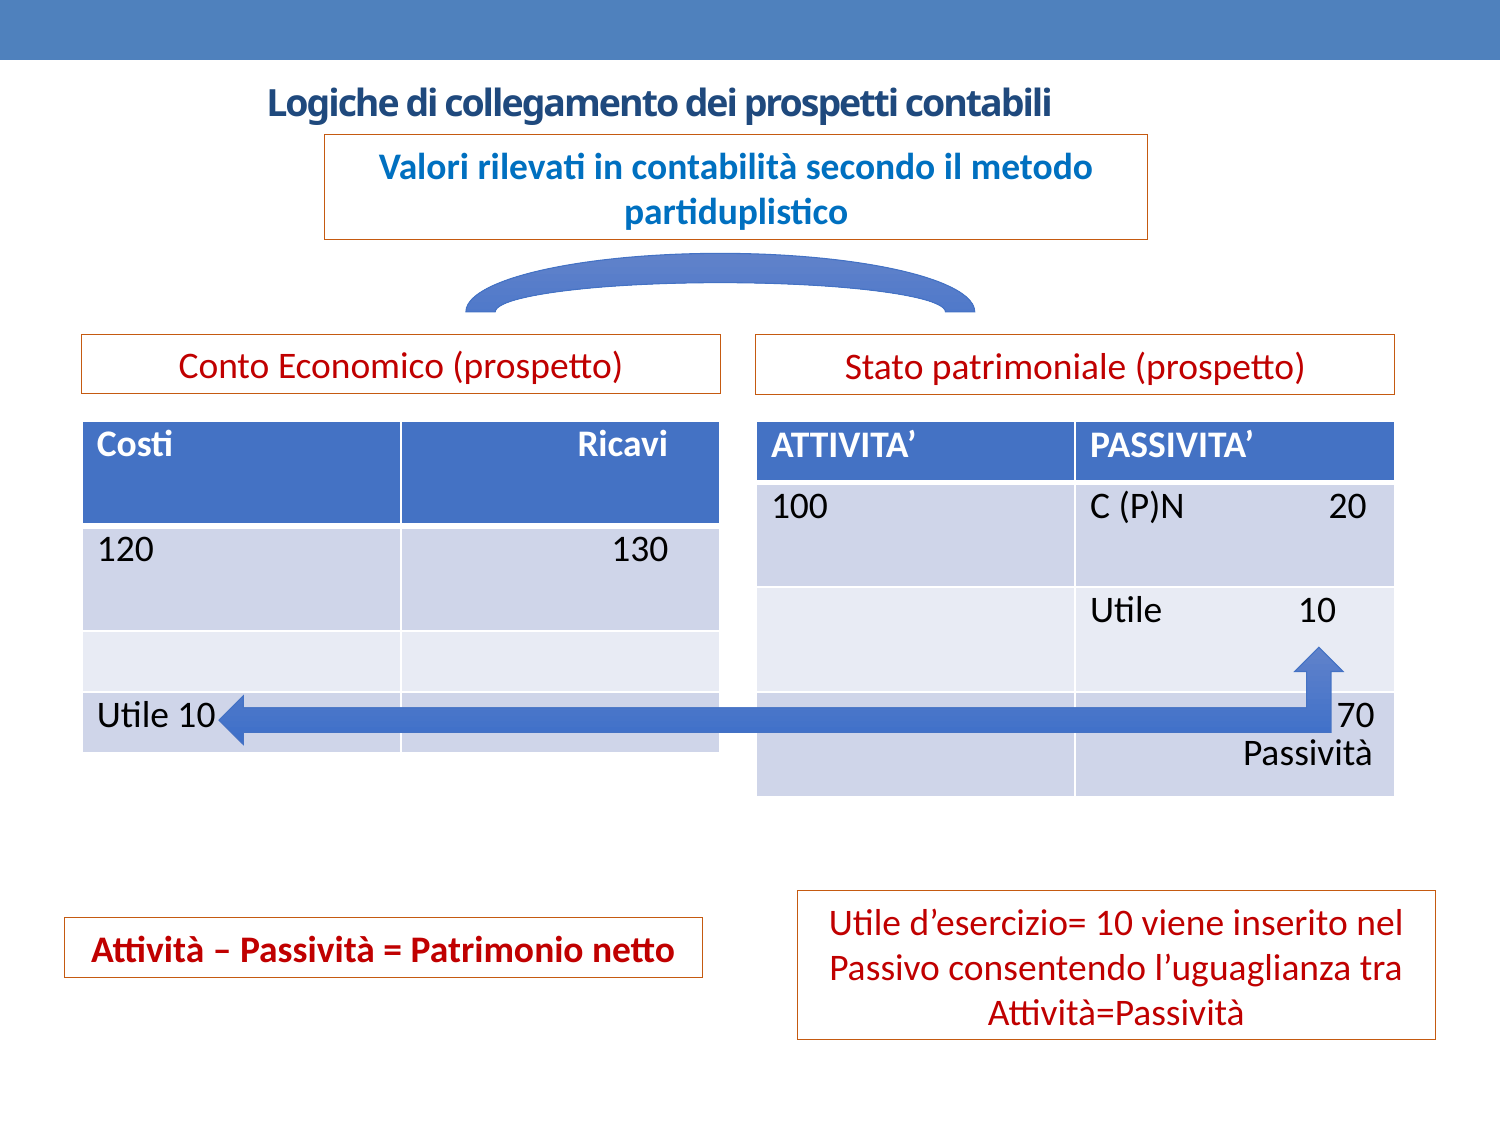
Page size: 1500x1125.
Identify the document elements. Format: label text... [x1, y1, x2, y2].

text_box Stato patrimoniale (prospetto) [755, 334, 1395, 395]
table_header PASSIVITA’ [1076, 422, 1394, 480]
text_box [465, 252, 976, 313]
text_box Conto Economico (prospetto) [81, 334, 721, 394]
table_cell [402, 693, 719, 707]
text_box Valori rilevati in contabilità secondo il metodo partiduplistico [324, 134, 1148, 240]
table_cell [402, 733, 719, 752]
table_cell [757, 693, 1074, 707]
text_box [218, 646, 1345, 746]
text_box Attività – Passività = Patrimonio netto [64, 917, 703, 978]
table_cell C (P)N 20 [1076, 485, 1394, 586]
title Logiche di collegamento dei prospetti contabili [251, 38, 1372, 164]
table_cell [402, 632, 719, 691]
table_header Ricavi [402, 422, 719, 523]
table_cell 120 [83, 529, 400, 630]
table_cell 130 [402, 529, 719, 630]
table_cell [757, 733, 1074, 796]
text_box Utile d’esercizio= 10 viene inserito nel Passivo consentendo l’uguaglianza tra Attività=Passività [797, 890, 1436, 1040]
table_cell [757, 588, 1074, 691]
table_cell 70 Passività [1076, 693, 1394, 796]
table_header Costi [83, 422, 400, 523]
table_cell [83, 632, 400, 691]
table_cell Utile 10 [83, 693, 400, 752]
table_cell 100 [757, 485, 1074, 586]
table_cell Utile 10 [1076, 588, 1394, 691]
table_header ATTIVITA’ [757, 422, 1074, 480]
